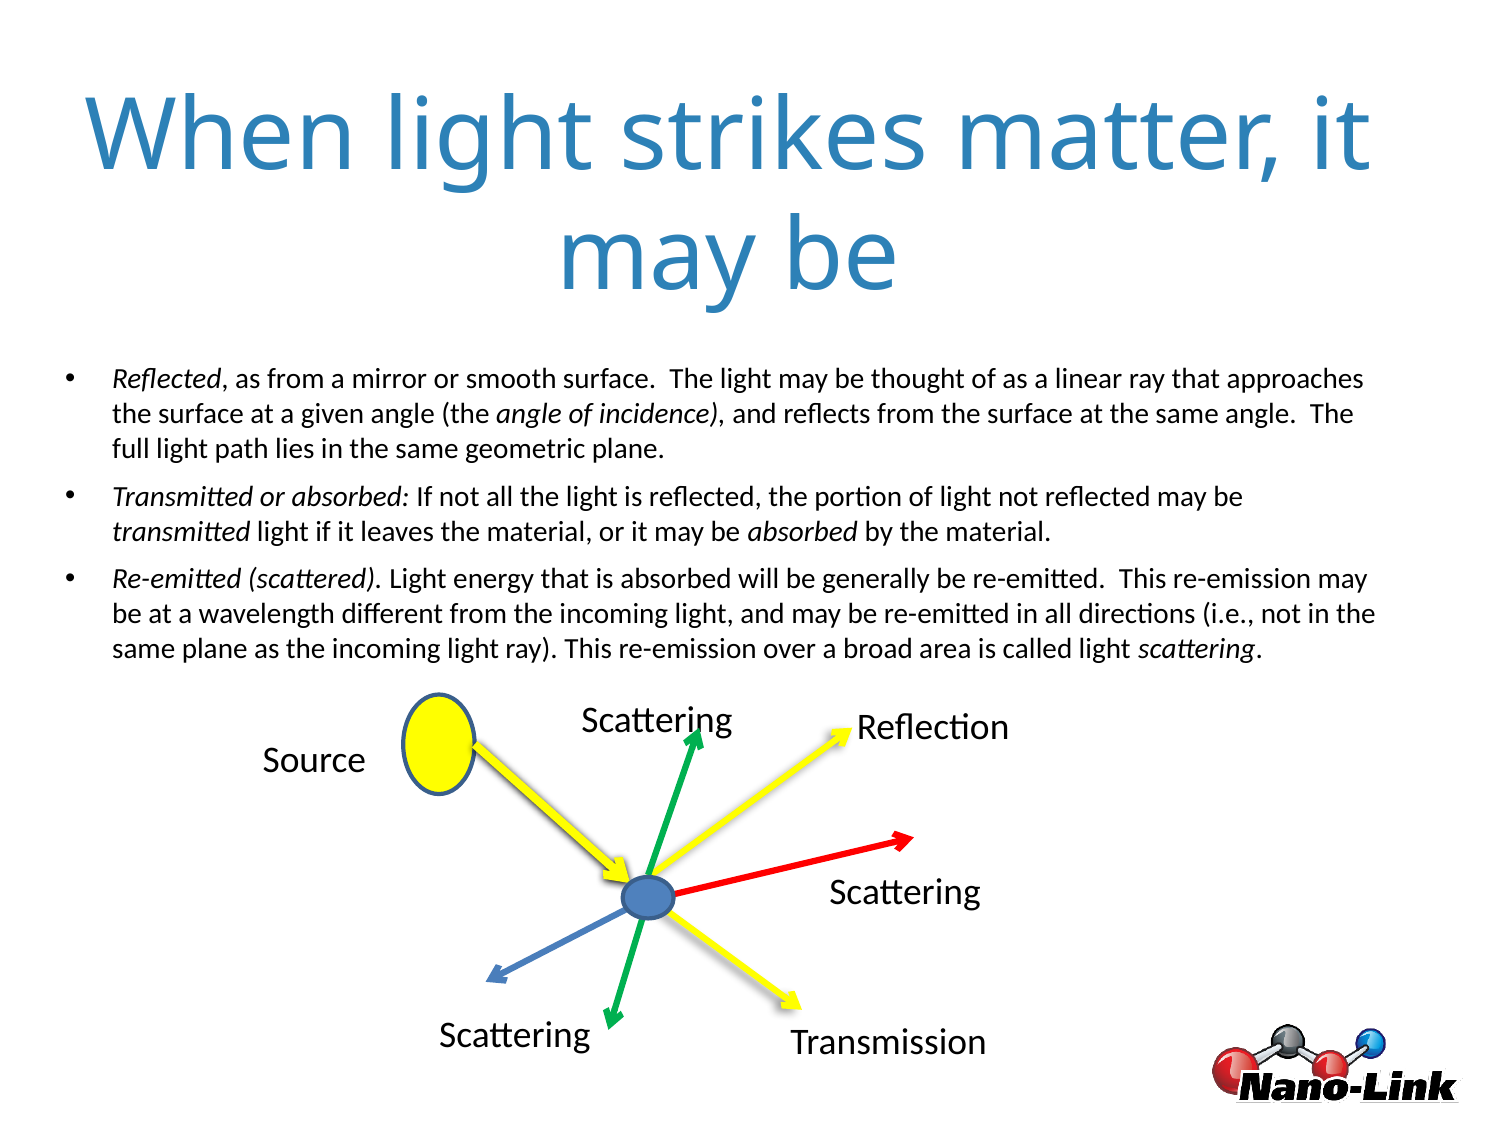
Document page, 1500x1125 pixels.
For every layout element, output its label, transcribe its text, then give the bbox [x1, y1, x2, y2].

text_box When light strikes matter, it may be Reflected, as from a mirror or smooth surface. The light may be thought of as a linear ray that approaches the surface at a given angle (the angle of incidence), and reflects from the surface at the same angle. The full light path lies in the same geometric plane. Transmitted or absorbed: If not all the light is reflected, the portion of light not reflected may be transmitted light if it leaves the material, or it may be absorbed by the material. Re-emitted (scattered). Light energy that is absorbed will be generally be re-emitted. This re-emission may be at a wavelength different from the incoming light, and may be re-emitted in all directions (i.e., not in the same plane as the incoming light ray). This re-emission over a broad area is called light scattering. [50, 62, 1407, 672]
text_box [247, 687, 1038, 1051]
picture [1212, 1024, 1463, 1103]
